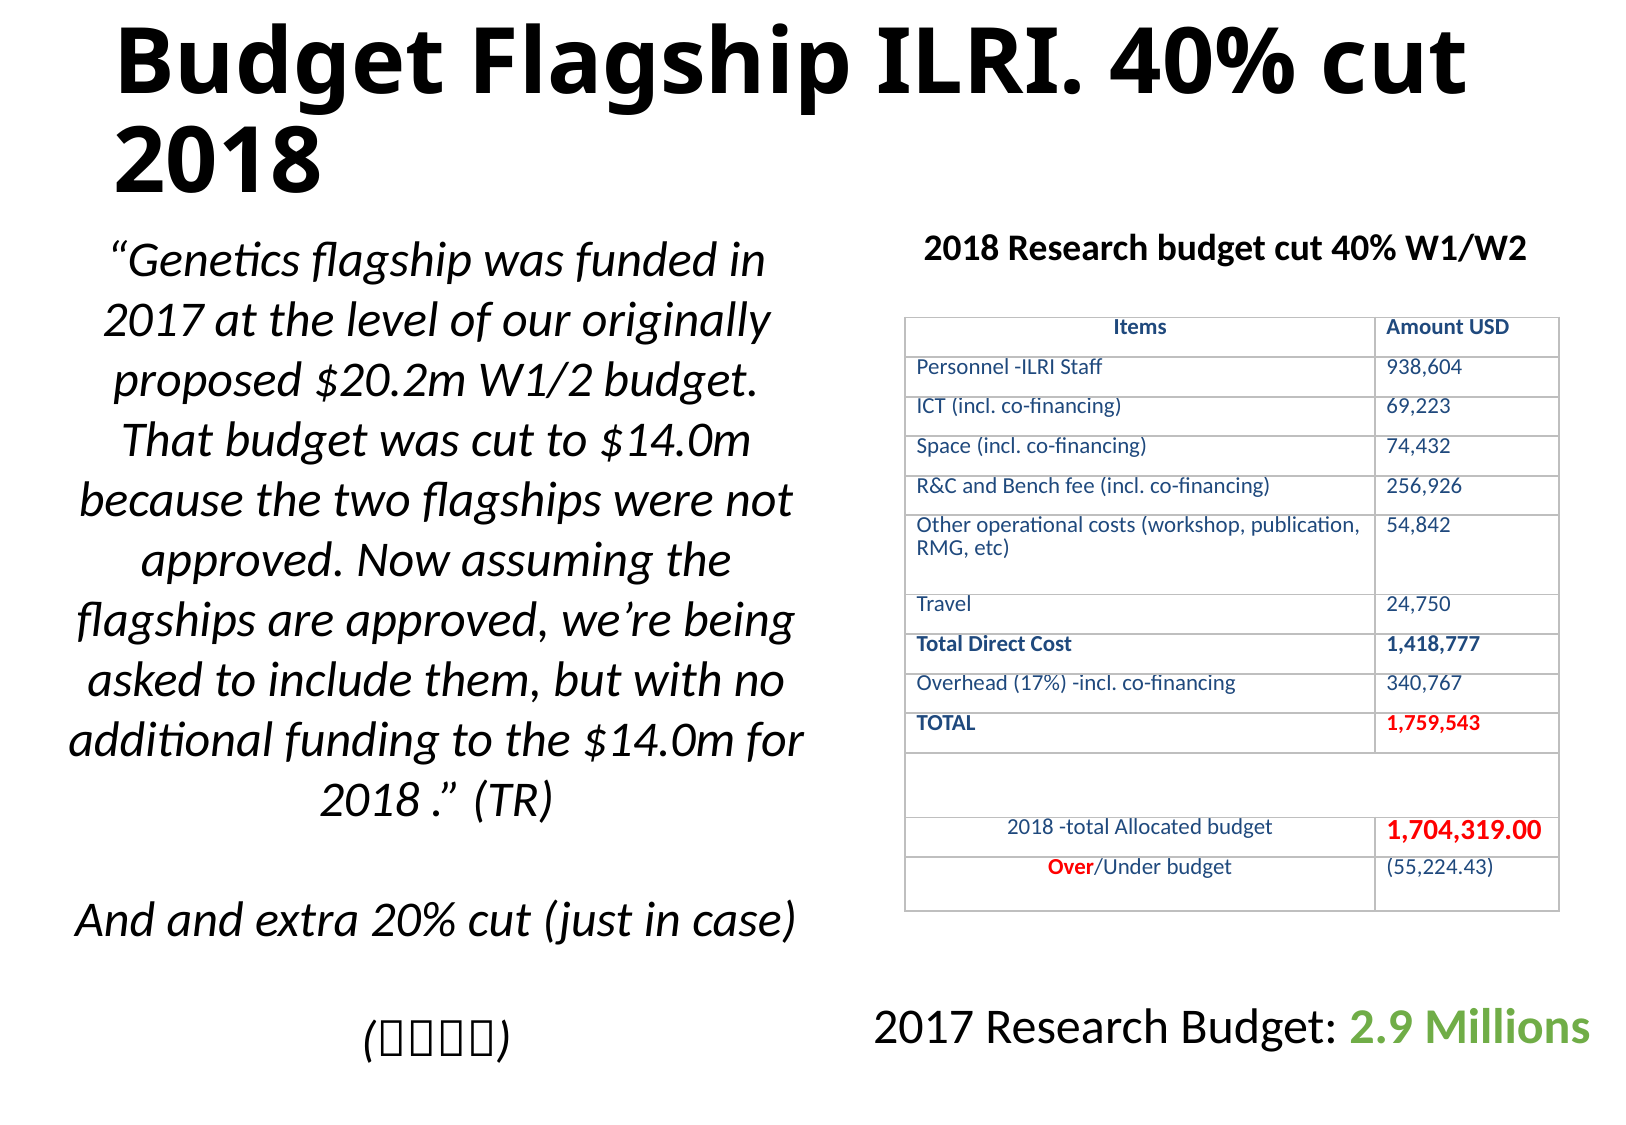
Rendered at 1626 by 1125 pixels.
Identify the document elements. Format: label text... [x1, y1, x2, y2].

table_cell R&C and Bench fee (incl. co-financing) [906, 477, 1374, 514]
text_box 2017 Research Budget: 2.9 Millions [858, 986, 1606, 1062]
table_cell 24,750 [1376, 595, 1558, 633]
table_cell Travel [906, 595, 1374, 633]
table_cell 74,432 [1376, 437, 1558, 475]
table_cell Overhead (17%) -incl. co-financing [906, 675, 1374, 712]
text_box “Genetics flagship was funded in 2017 at the level of our originally proposed $20.2m W1/2 budget. That budget was cut to $14.0m because the two flagships were not approved. Now assuming the flagships are approved, we’re being asked to include them, but with no additional funding to the $14.0m for 2018 .” (TR) And and extra 20% cut (just in case) () [51, 219, 822, 1125]
table_cell Space (incl. co-financing) [906, 437, 1374, 475]
table_cell 256,926 [1376, 477, 1558, 514]
table_cell 54,842 [1376, 516, 1558, 594]
table_cell 69,223 [1376, 406, 1558, 435]
text_box [822, 300, 1625, 406]
table_cell TOTAL [906, 714, 1374, 752]
table_cell (55,224.43) [1376, 858, 1558, 910]
table_cell 2018 -total Allocated budget [906, 818, 1374, 856]
table_cell ICT (incl. co-financing) [906, 406, 1374, 435]
text_box 2018 Research budget cut 40% W1/W2 [908, 215, 1543, 275]
table_cell Over/Under budget [906, 858, 1374, 910]
title Budget Flagship ILRI. 40% cut 2018 [98, 4, 1500, 222]
table_cell 1,759,543 [1376, 714, 1558, 752]
table_cell 1,704,319.00 [1376, 818, 1558, 856]
table_cell 1,418,777 [1376, 635, 1558, 673]
table_cell Total Direct Cost [906, 635, 1374, 673]
table_cell Other operational costs (workshop, publication, RMG, etc) [906, 516, 1374, 594]
table_cell 340,767 [1376, 675, 1558, 712]
table_cell [906, 754, 1558, 817]
